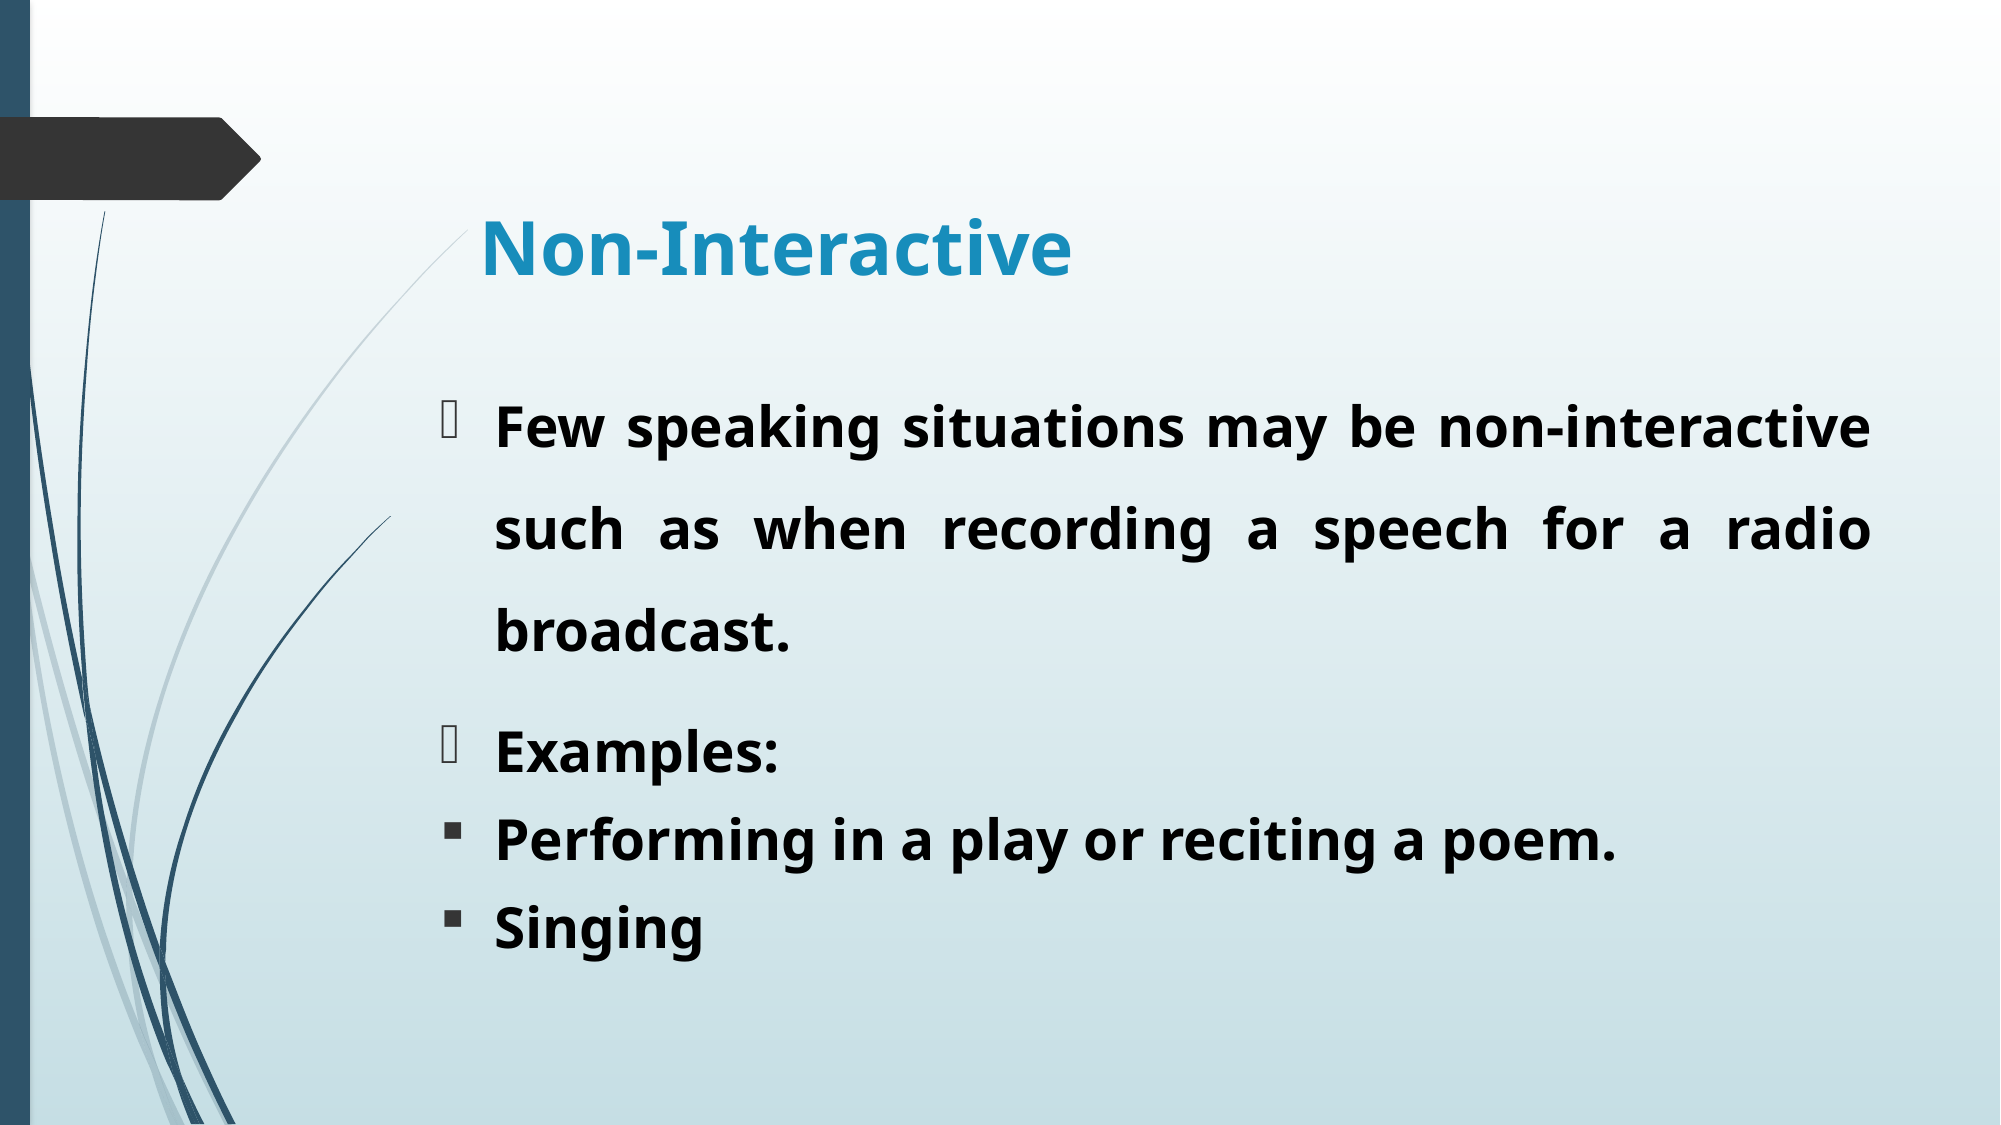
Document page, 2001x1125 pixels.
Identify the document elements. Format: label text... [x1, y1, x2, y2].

title Non-Interactive [425, 102, 1888, 313]
list Few speaking situations may be non-interactive such as when recording a speech for a radio broadcast. Examples: Performing in a play or reciting a poem. Singing [424, 350, 1888, 970]
